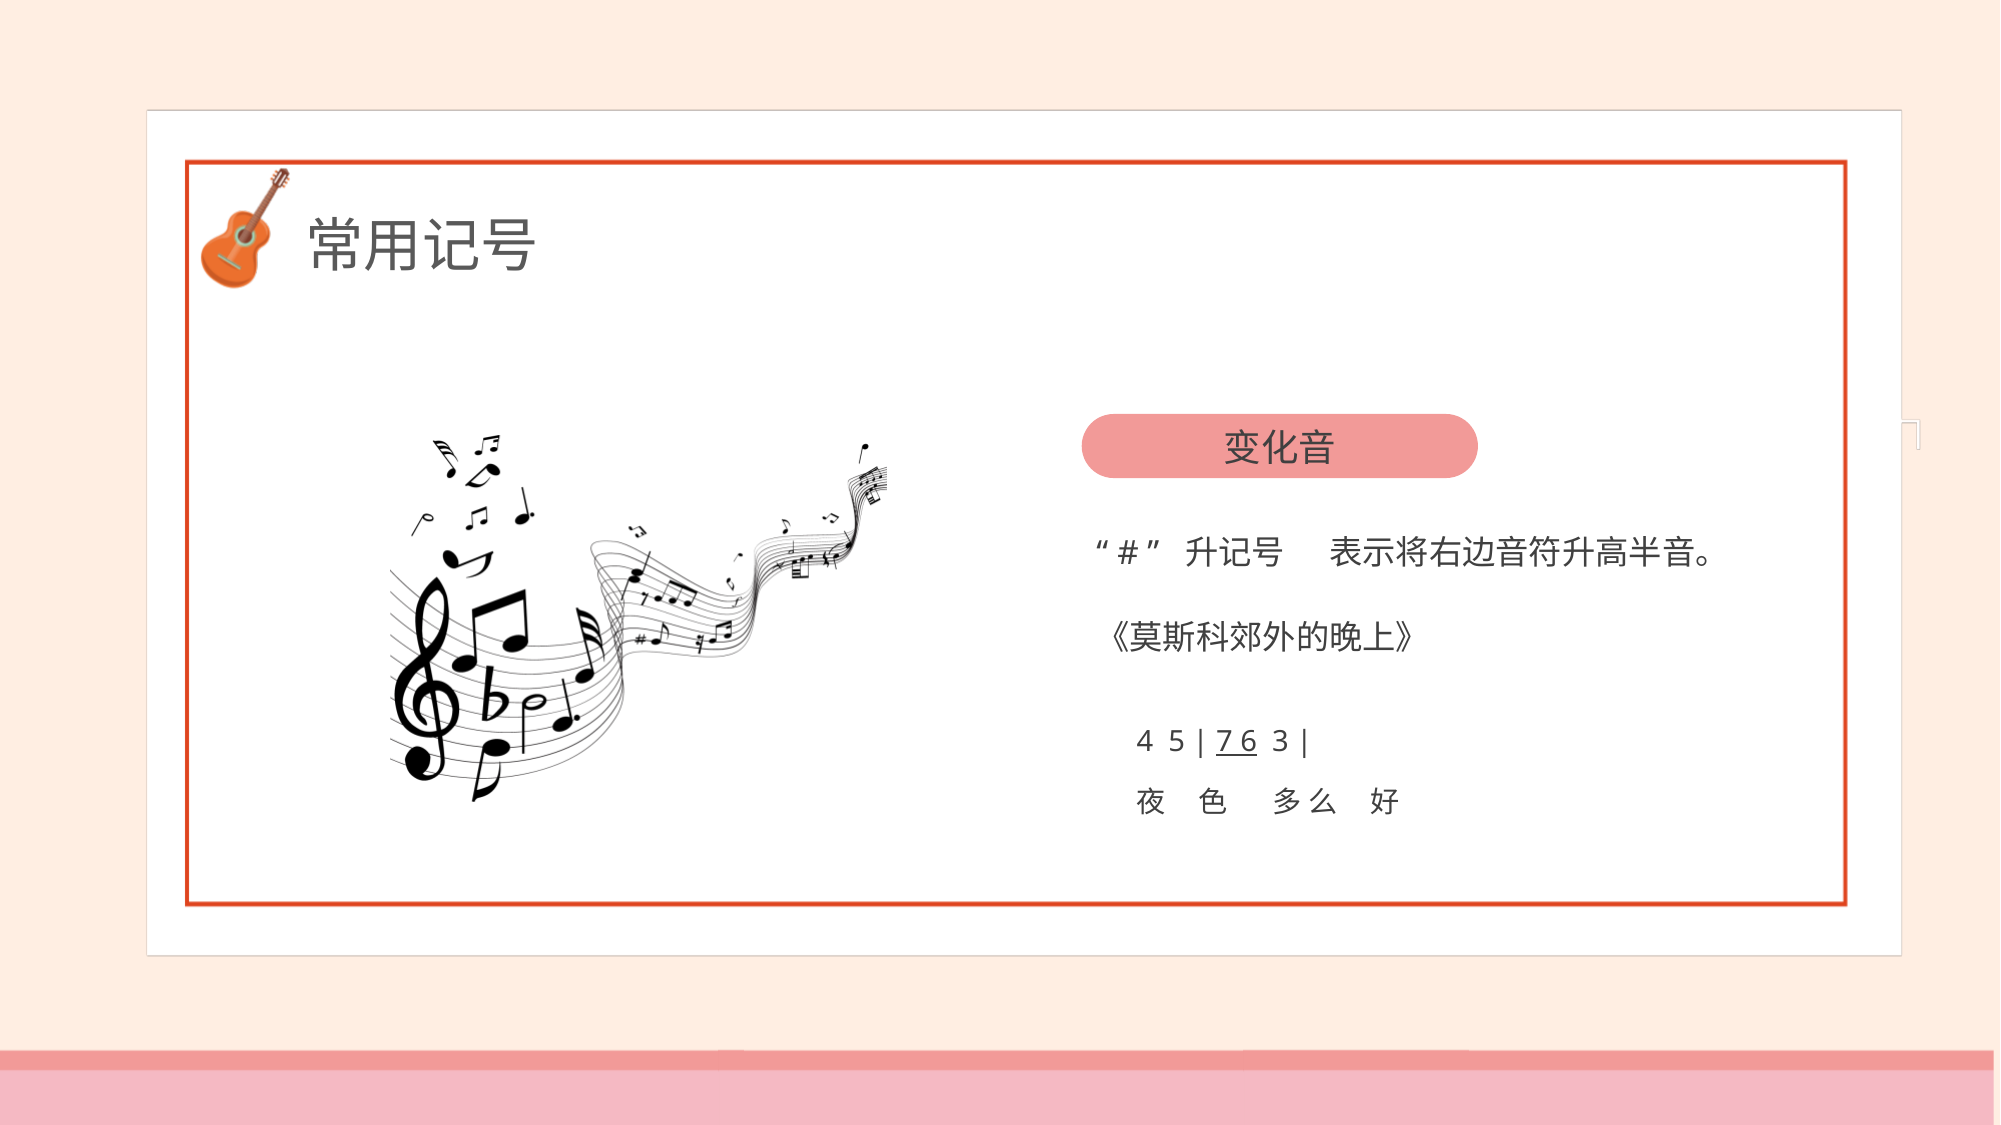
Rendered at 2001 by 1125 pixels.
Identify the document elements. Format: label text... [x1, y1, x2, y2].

picture [107, 40, 1926, 1014]
text_box 《莫斯科郊外的晚上》 [1081, 608, 2000, 664]
text_box 常用记号 [332, 201, 987, 286]
text_box 变化音 [1080, 412, 1480, 480]
picture [0, 1035, 1994, 1125]
text_box “ # ” 升记号 表示将右边音符升高半音。 [1081, 523, 2000, 579]
text_box 夜 色 多 么 好 [1121, 776, 2000, 827]
text_box 4 5 | 7 6 3 | [1121, 714, 2000, 765]
